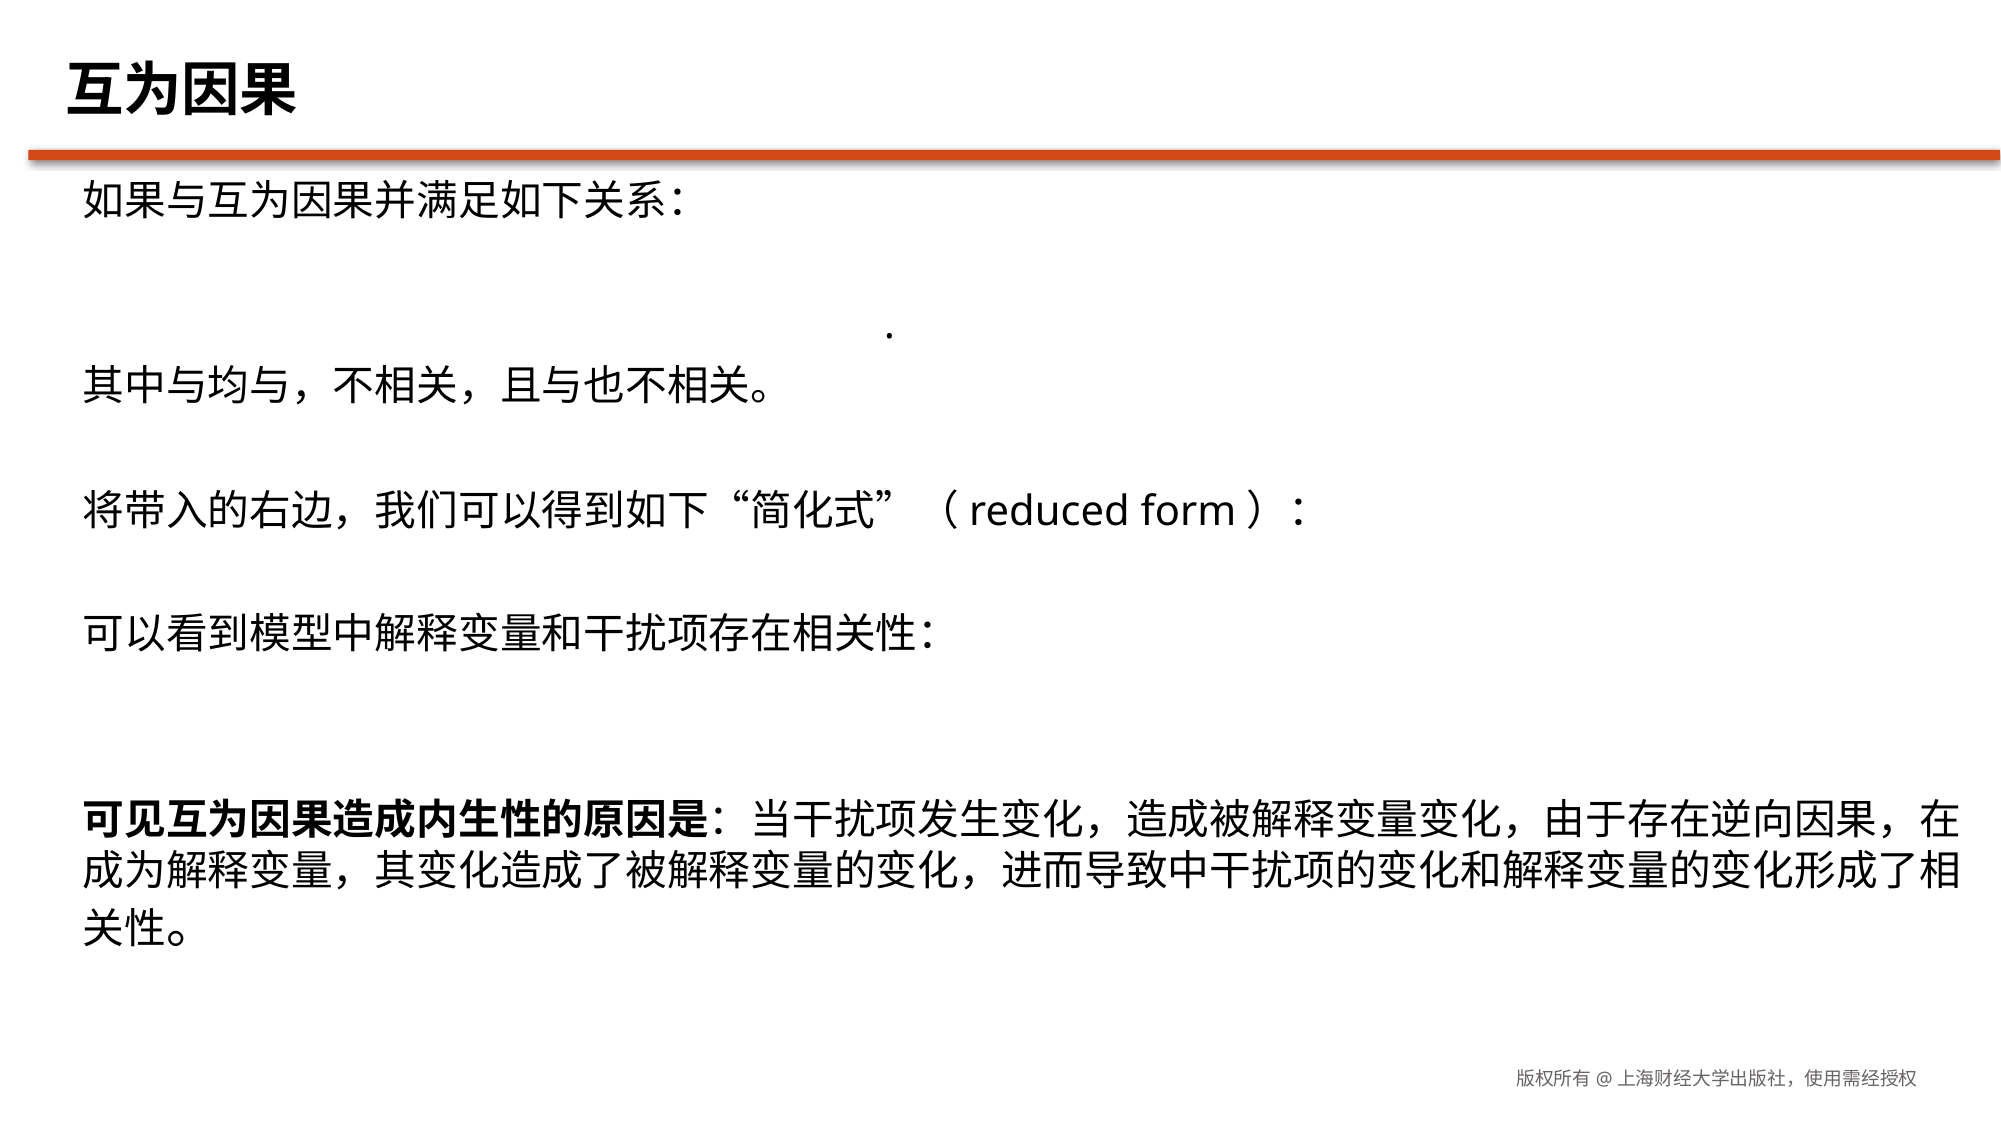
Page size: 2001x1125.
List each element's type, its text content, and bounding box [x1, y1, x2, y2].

footer 版权所有@上海财经大学出版社，使用需经授权 [1483, 1046, 1950, 1109]
title 互为因果 [50, 50, 1825, 138]
